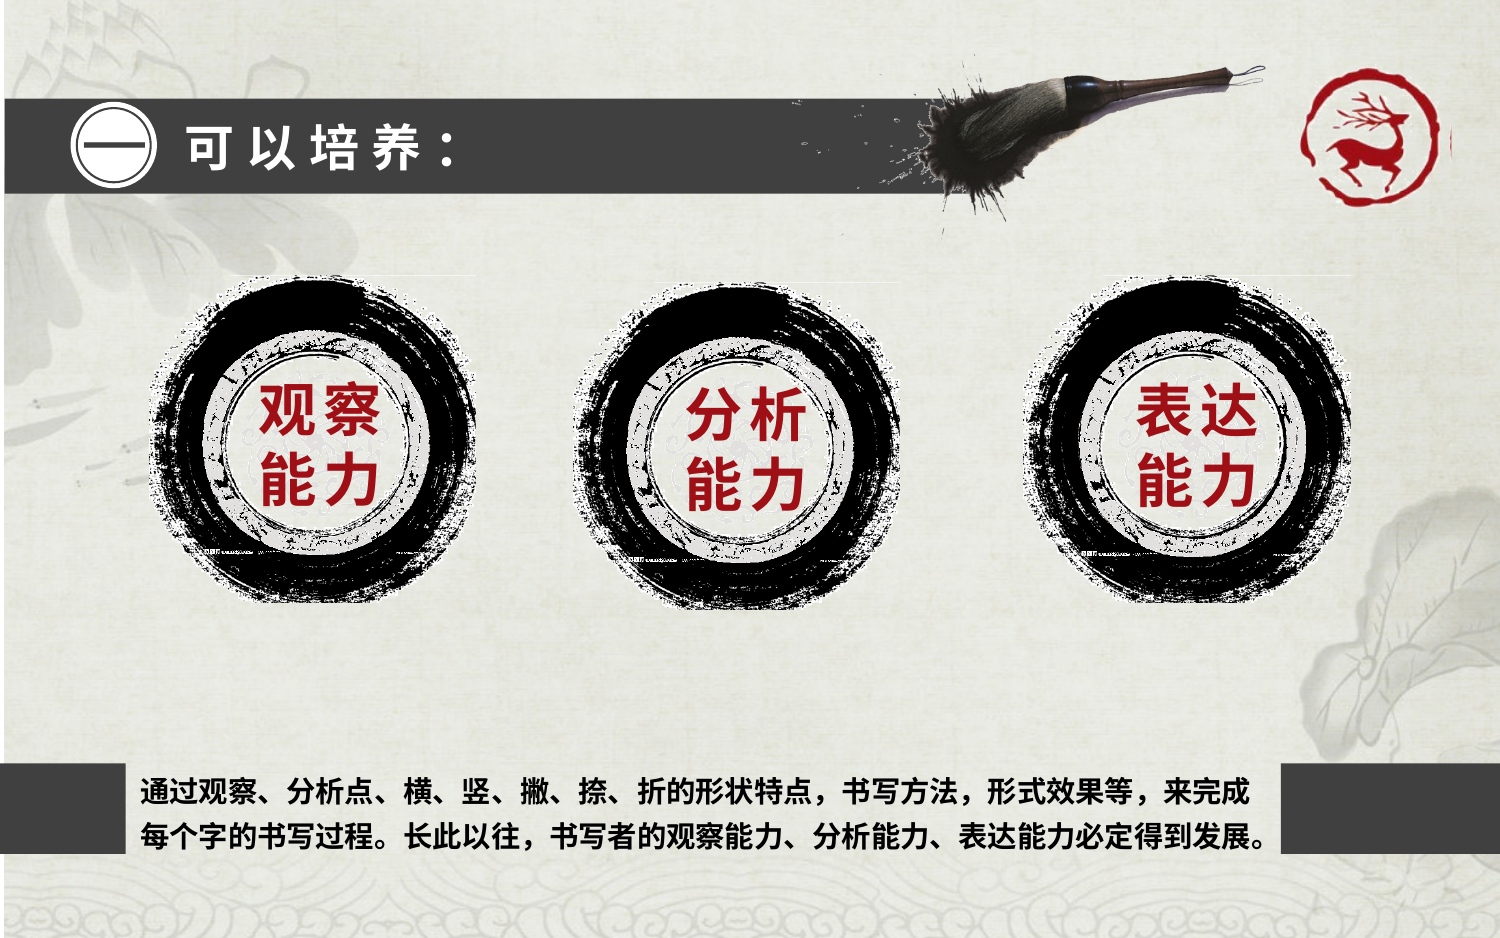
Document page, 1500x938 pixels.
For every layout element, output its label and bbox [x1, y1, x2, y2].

picture [4, 0, 1500, 938]
text_box [0, 762, 4, 855]
